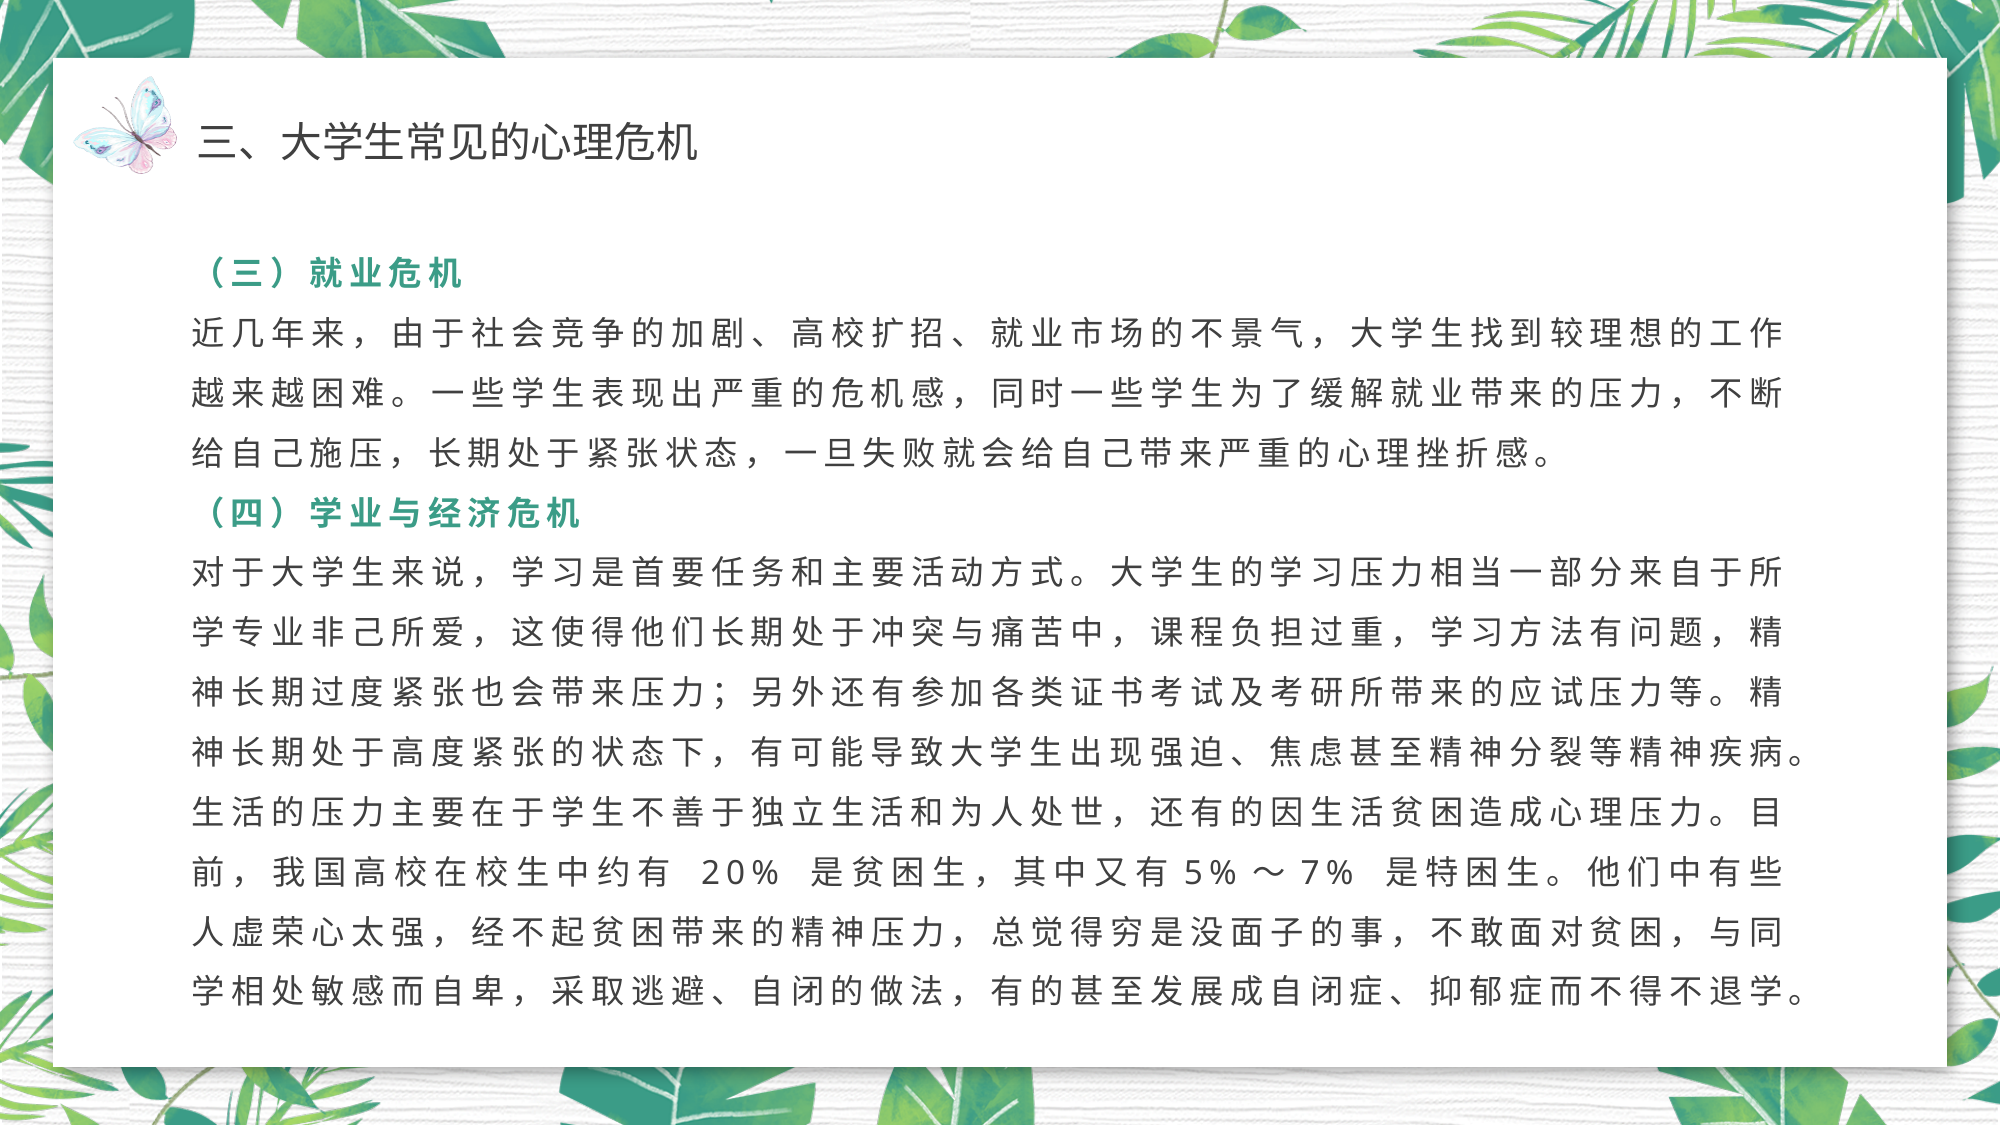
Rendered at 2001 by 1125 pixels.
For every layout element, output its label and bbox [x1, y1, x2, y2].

text_box [0, 0, 2000, 1125]
picture [73, 76, 177, 174]
